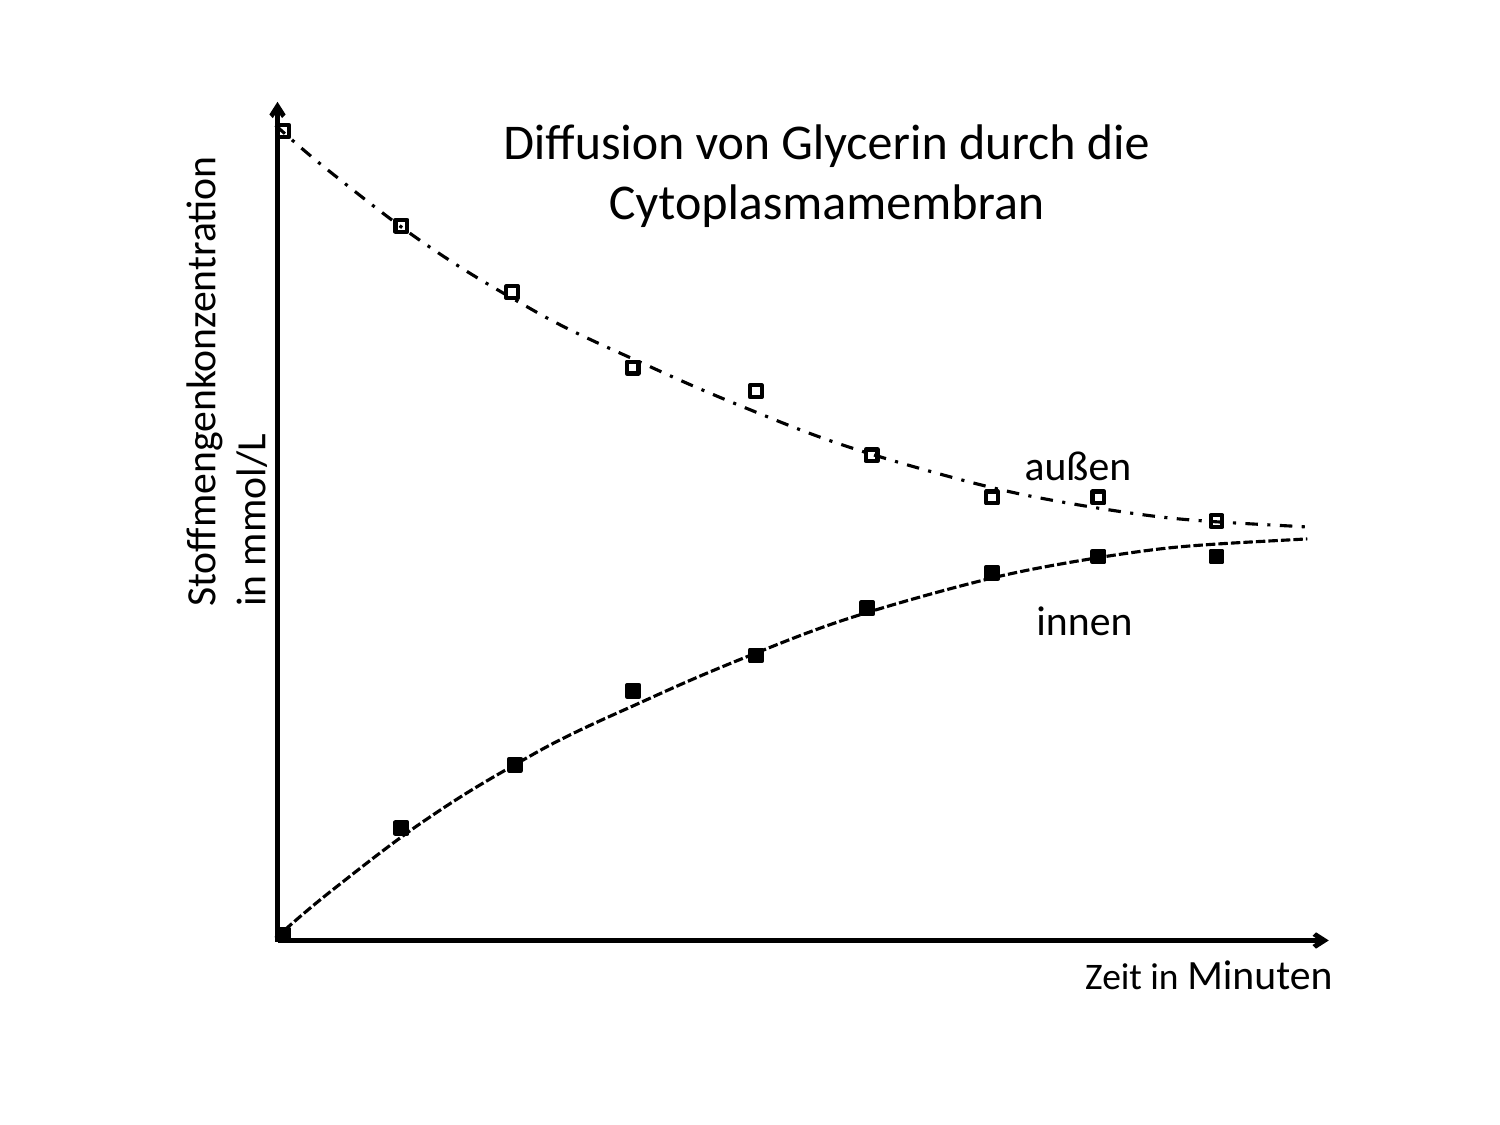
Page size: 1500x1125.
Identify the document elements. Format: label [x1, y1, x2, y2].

text_box [166, 101, 1365, 1007]
